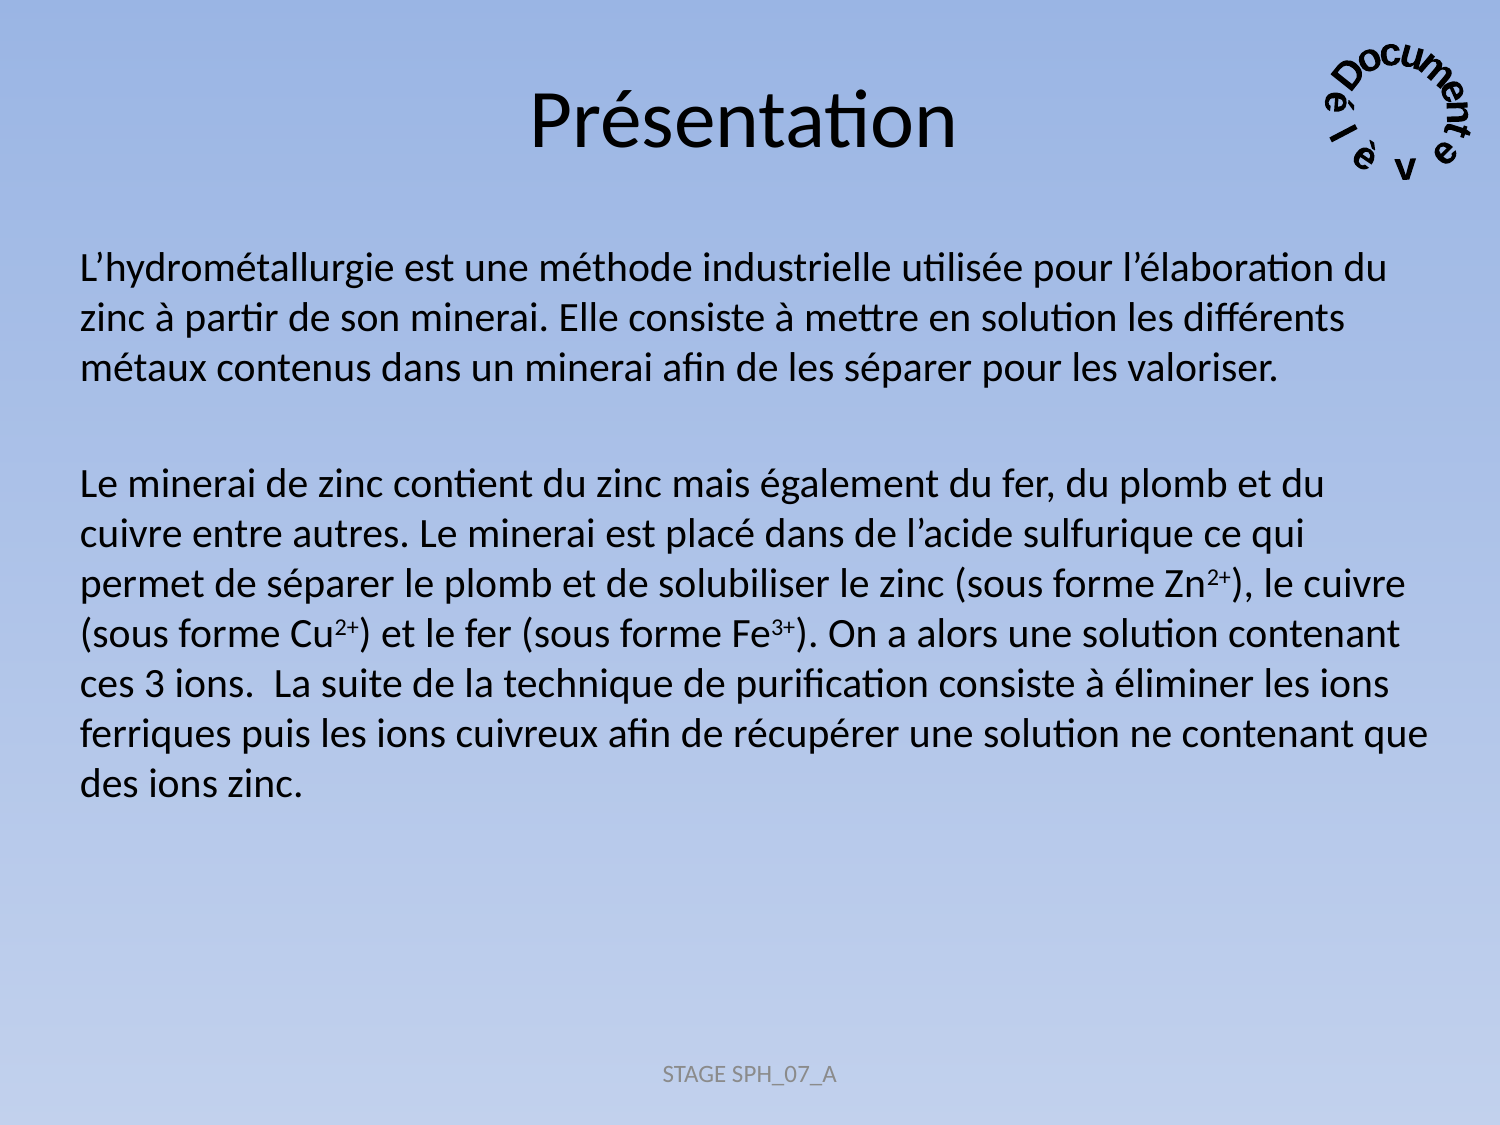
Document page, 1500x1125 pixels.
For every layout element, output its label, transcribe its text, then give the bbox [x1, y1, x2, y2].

title Présentation [53, 31, 1436, 197]
footer STAGE SPH_07_A [512, 1042, 988, 1103]
list L’hydrométallurgie est une méthode industrielle utilisée pour l’élaboration du zinc à partir de son minerai. Elle consiste à mettre en solution les différents métaux contenus dans un minerai afin de les séparer pour les valoriser. Le minerai de zinc contient du zinc mais également du fer, du plomb et du cuivre entre autres. Le minerai est placé dans de l’acide sulfurique ce qui permet de séparer le plomb et de solubiliser le zinc (sous forme Zn2+), le cuivre (sous forme Cu2+) et le fer (sous forme Fe3+). On a alors une solution contenant ces 3 ions. La suite de la technique de purification consiste à éliminer les ions ferriques puis les ions cuivreux afin de récupérer une solution ne contenant que des ions zinc. [64, 231, 1447, 1024]
